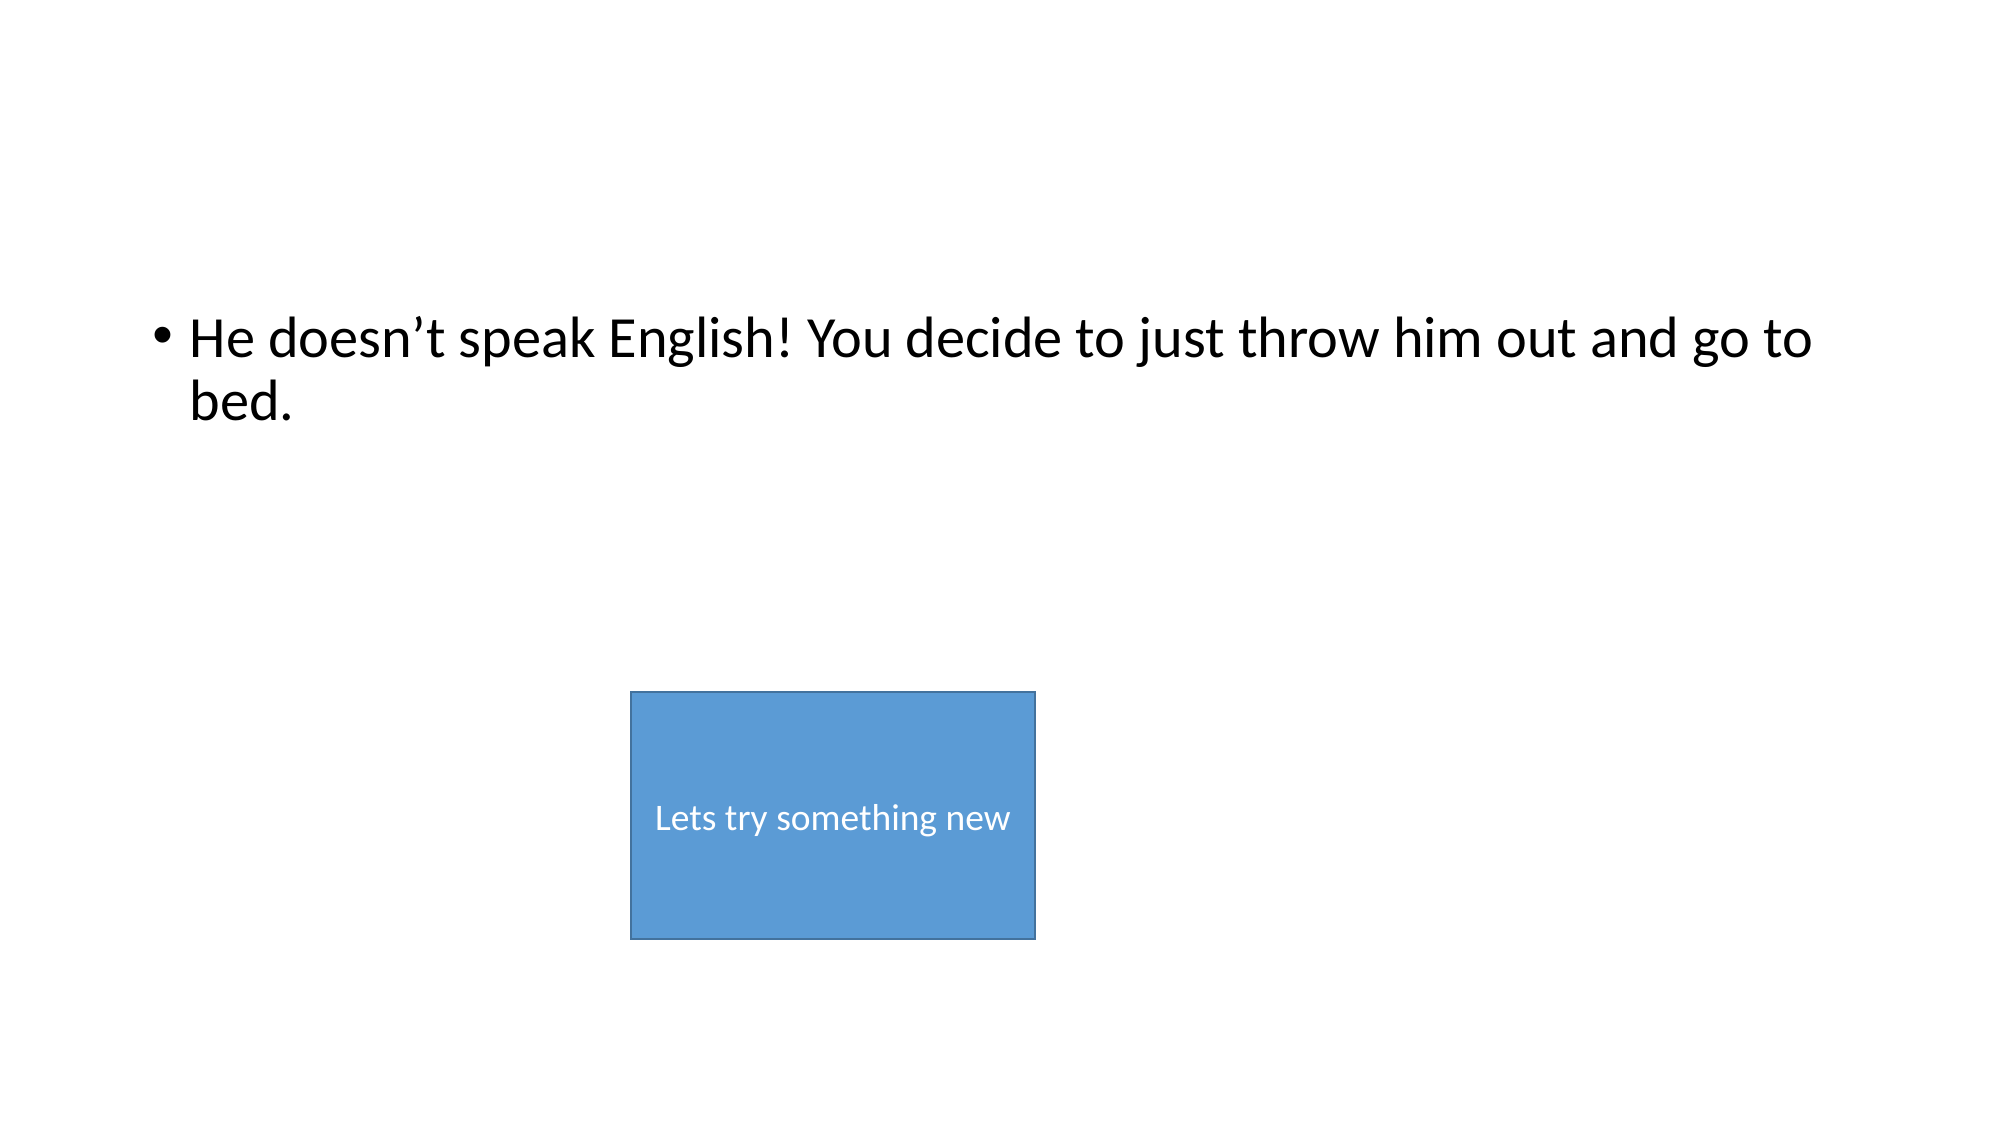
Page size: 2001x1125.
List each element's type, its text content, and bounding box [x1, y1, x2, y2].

list He doesn’t speak English! You decide to just throw him out and go to bed. [137, 299, 1863, 1014]
text_box Lets try something new [630, 691, 1036, 940]
